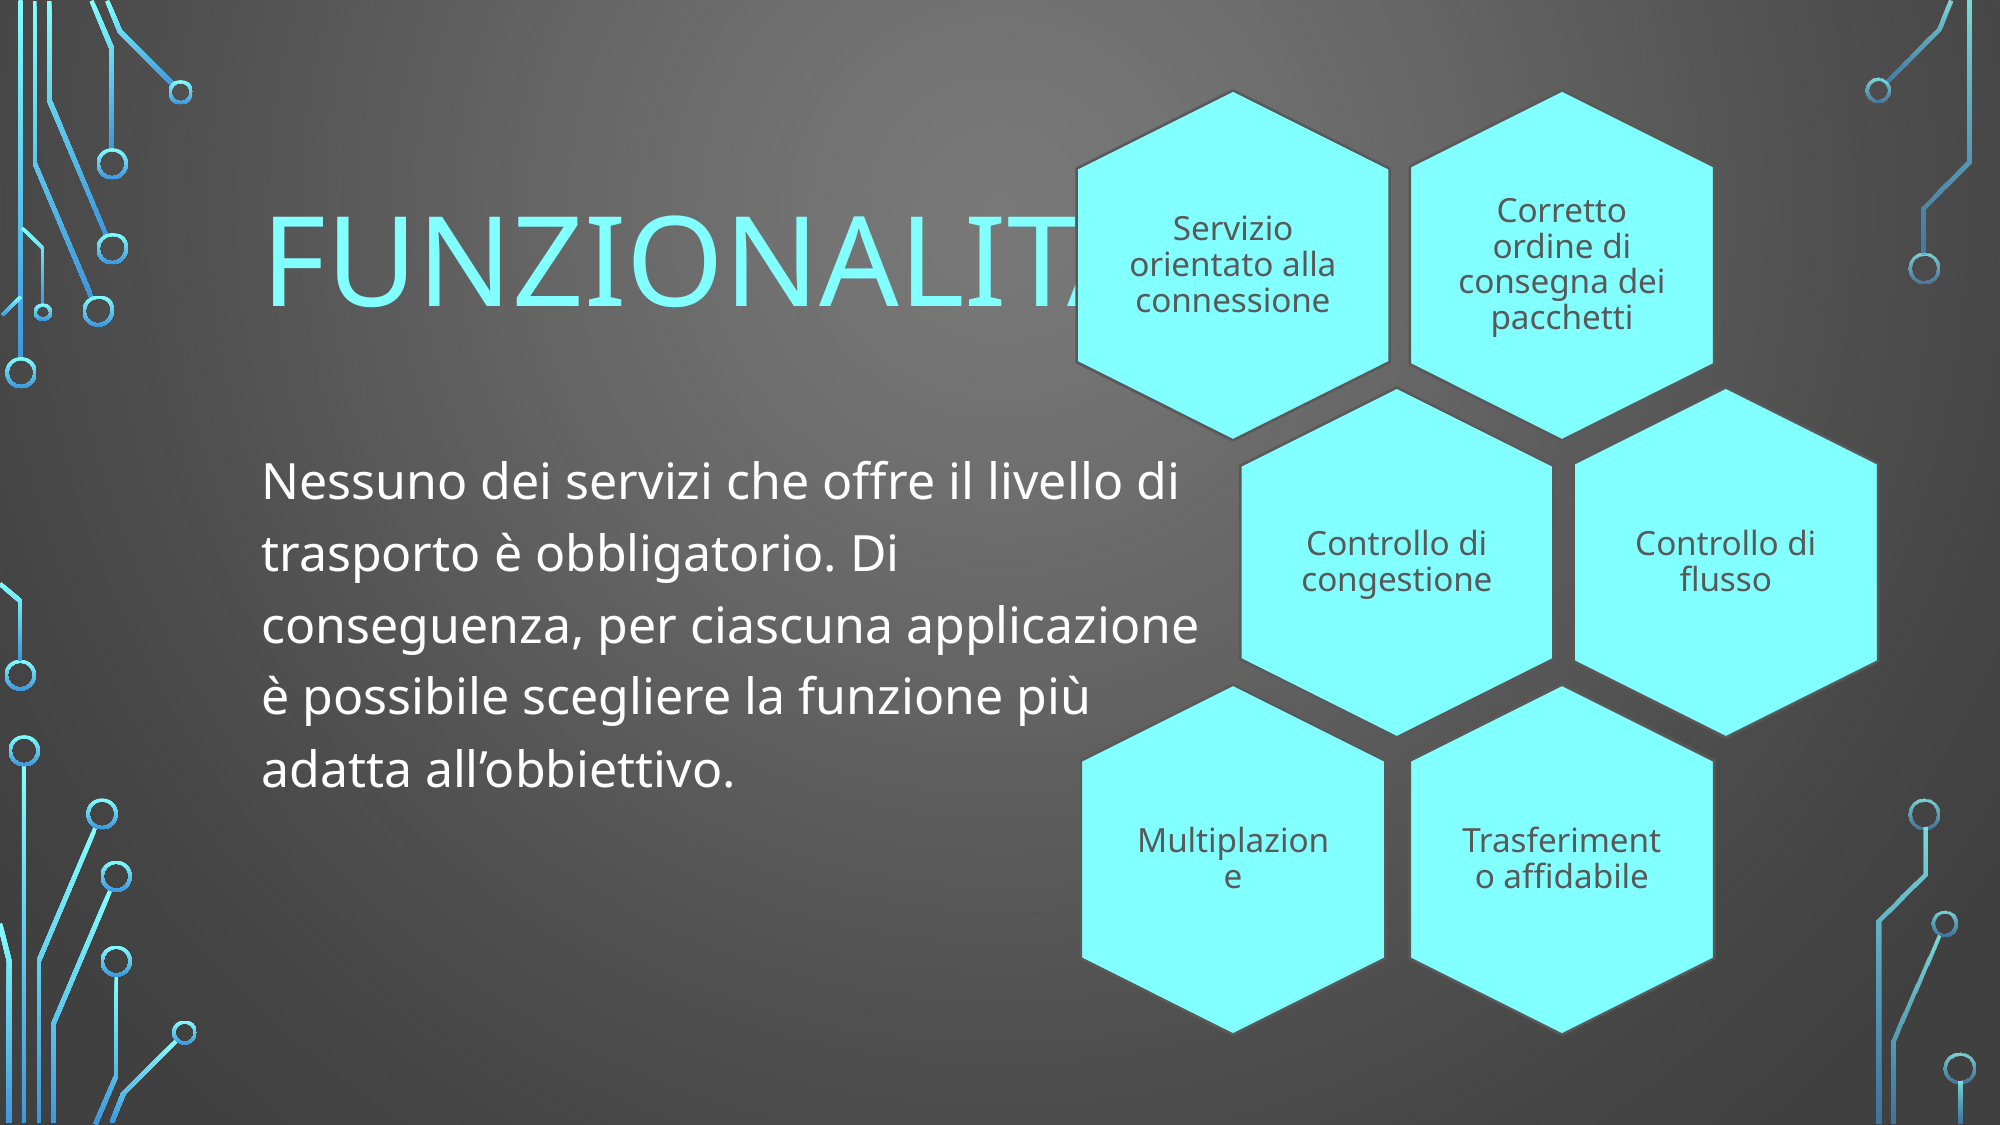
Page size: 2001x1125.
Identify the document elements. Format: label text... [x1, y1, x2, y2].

list Nessuno dei servizi che offre il livello di trasporto è obbligatorio. Di conseguenza, per ciascuna applicazione è possibile scegliere la funzione più adatta all’obbiettivo. [246, 429, 817, 809]
title Funzionalità [246, 168, 817, 364]
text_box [817, 89, 2000, 1036]
